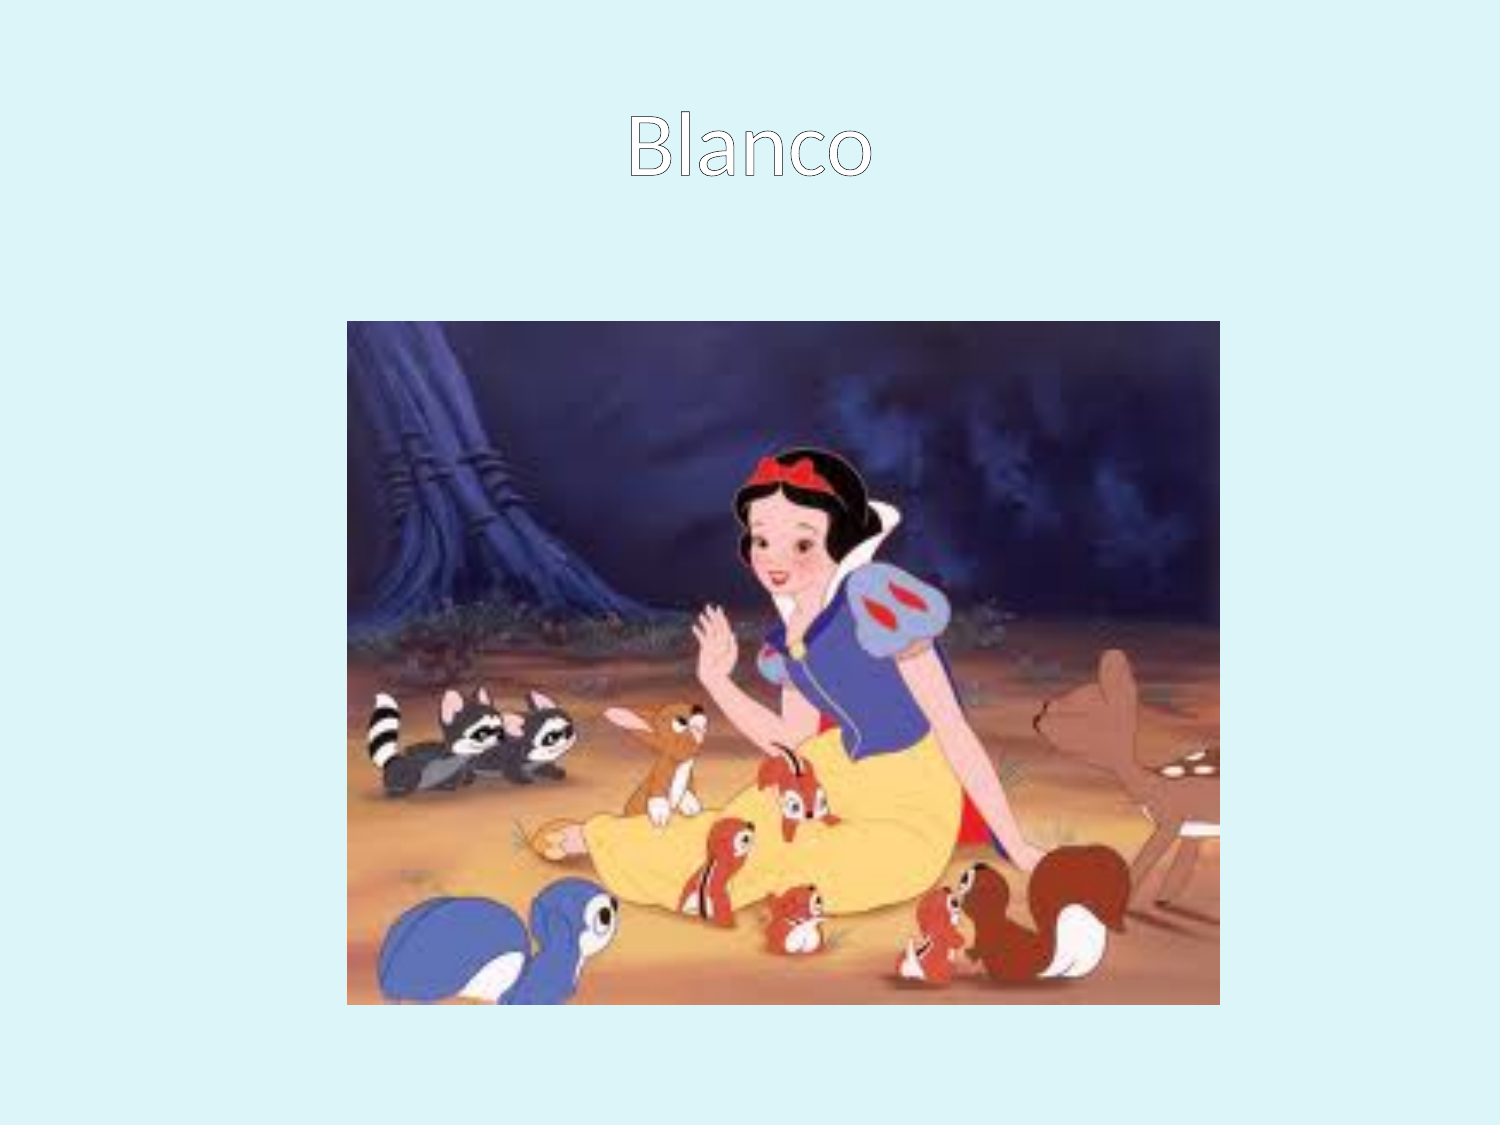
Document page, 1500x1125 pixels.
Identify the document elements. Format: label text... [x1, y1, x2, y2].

title Blanco [75, 45, 1425, 233]
picture [347, 321, 1220, 1006]
